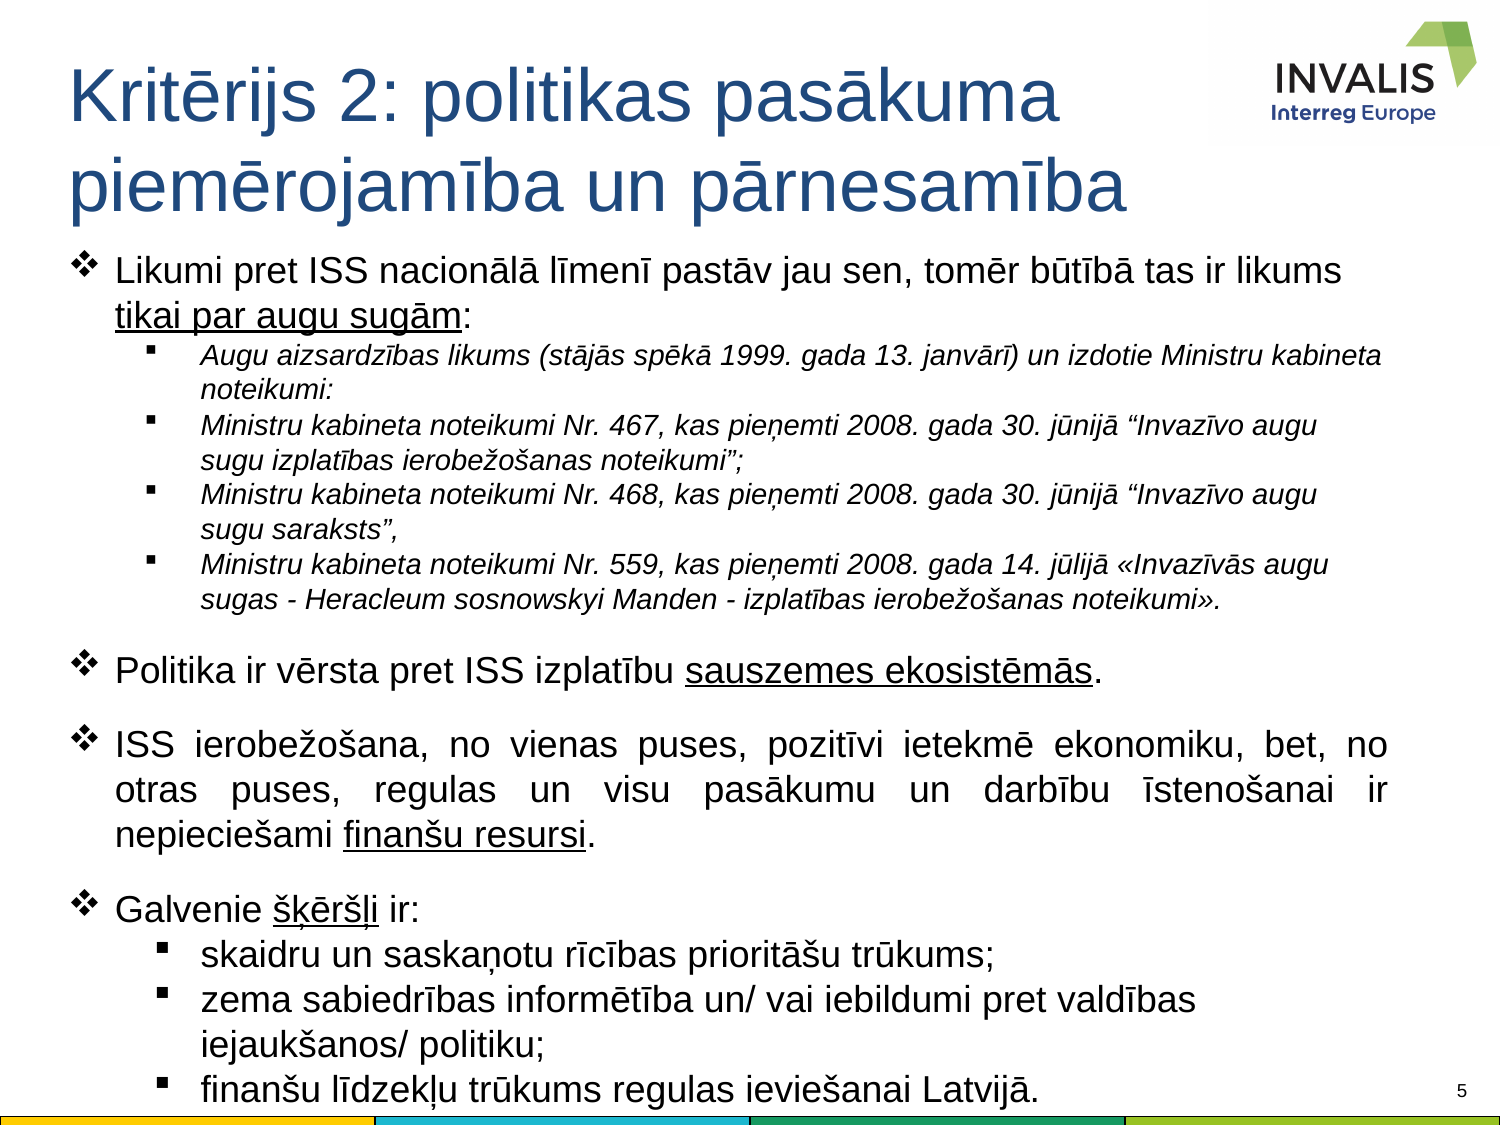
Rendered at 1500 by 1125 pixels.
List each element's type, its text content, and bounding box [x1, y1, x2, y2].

text_box Likumi pret ISS nacionālā līmenī pastāv jau sen, tomēr būtībā tas ir likums tikai par augu sugām: Augu aizsardzības likums (stājās spēkā 1999. gada 13. janvārī) un izdotie Ministru kabineta noteikumi: Ministru kabineta noteikumi Nr. 467, kas pieņemti 2008. gada 30. jūnijā “Invazīvo augu sugu izplatības ierobežošanas noteikumi”; Ministru kabineta noteikumi Nr. 468, kas pieņemti 2008. gada 30. jūnijā “Invazīvo augu sugu saraksts”, Ministru kabineta noteikumi Nr. 559, kas pieņemti 2008. gada 14. jūlijā «Invazīvās augu sugas - Heracleum sosnowskyi Manden - izplatības ierobežošanas noteikumi». Politika ir vērsta pret ISS izplatību sauszemes ekosistēmās. ISS ierobežošana, no vienas puses, pozitīvi ietekmē ekonomiku, bet, no otras puses, regulas un visu pasākumu un darbību īstenošanai ir nepieciešami finanšu resursi. Galvenie šķēršļi ir: skaidru un saskaņotu rīcības prioritāšu trūkums; zema sabiedrības informētība un/ vai iebildumi pret valdības iejaukšanos/ politiku; finanšu līdzekļu trūkums regulas ieviešanai Latvijā. [53, 238, 1404, 1118]
picture [1208, 0, 1500, 146]
title Kritērijs 2: politikas pasākuma piemērojamība un pārnesamība [53, 33, 1404, 238]
